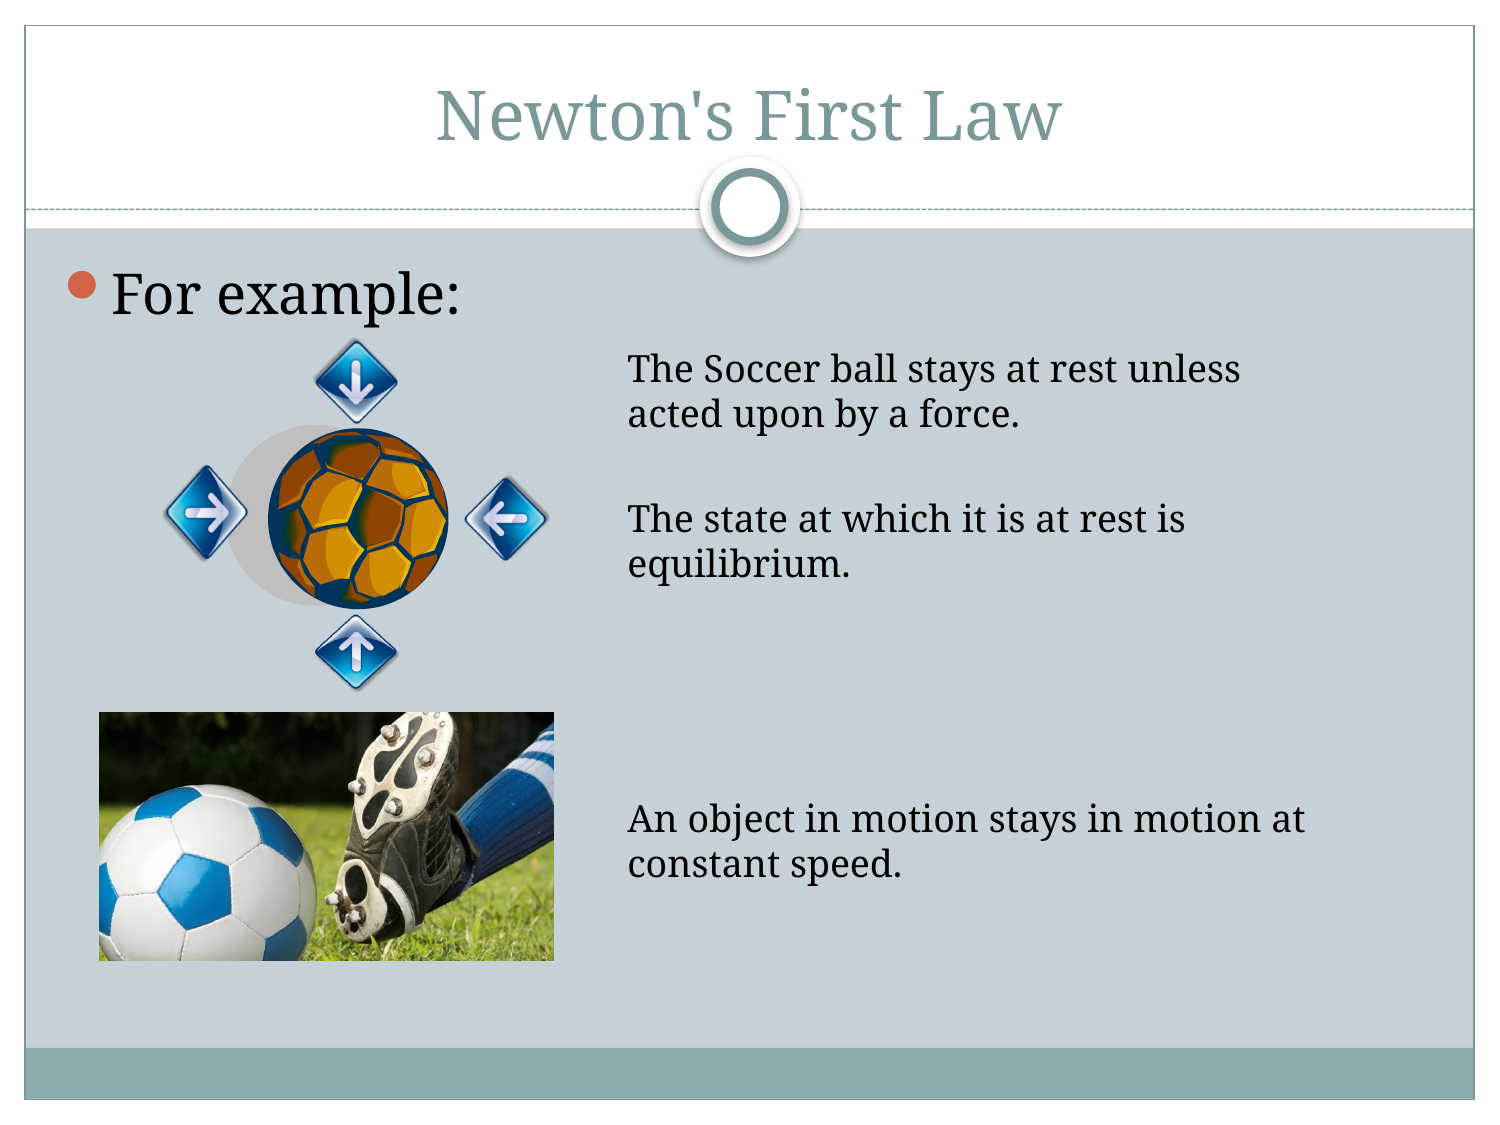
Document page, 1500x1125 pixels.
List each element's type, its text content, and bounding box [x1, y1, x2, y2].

list For example: [49, 250, 1445, 1001]
picture [155, 337, 449, 610]
title Newton's First Law [49, 37, 1450, 162]
picture [462, 474, 551, 563]
text_box The Soccer ball stays at rest unless acted upon by a force. [612, 337, 1275, 443]
picture [99, 712, 554, 961]
text_box An object in motion stays in motion at constant speed. [612, 787, 1338, 893]
picture [312, 612, 401, 692]
text_box The state at which it is at rest is equilibrium. [612, 487, 1350, 593]
